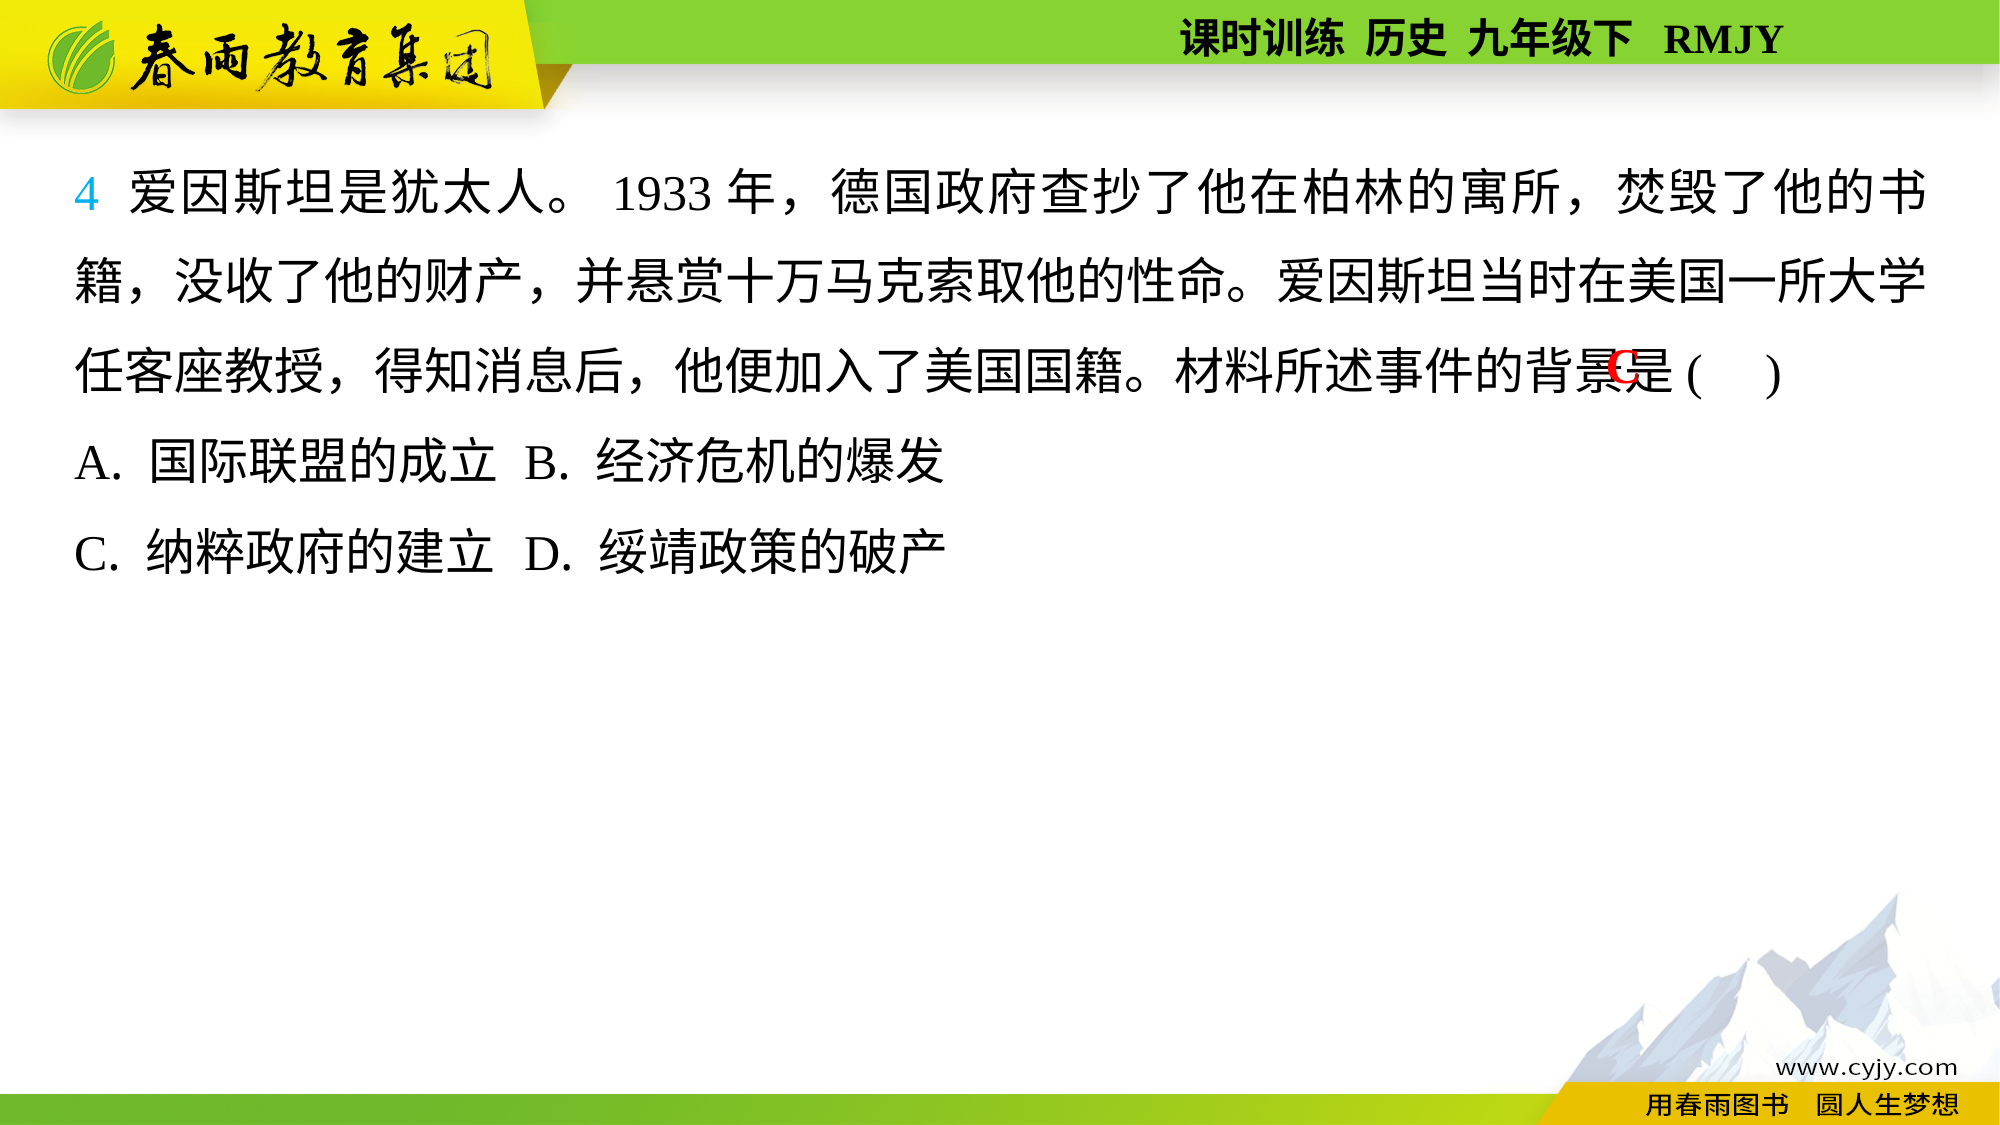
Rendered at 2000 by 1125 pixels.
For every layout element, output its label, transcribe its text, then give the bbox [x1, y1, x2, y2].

text_box C [1590, 326, 1657, 401]
list 4 爱因斯坦是犹太人。1933年，德国政府查抄了他在柏林的寓所，焚毁了他的书籍，没收了他的财产，并悬赏十万马克索取他的性命。爱因斯坦当时在美国一所大学任客座教授，得知消息后，他便加入了美国国籍。材料所述事件的背景是( ) A. 国际联盟的成立 B. 经济危机的爆发 C. 纳粹政府的建立 D. 绥靖政策的破产 [59, 122, 1944, 592]
picture [0, 0, 2000, 1125]
